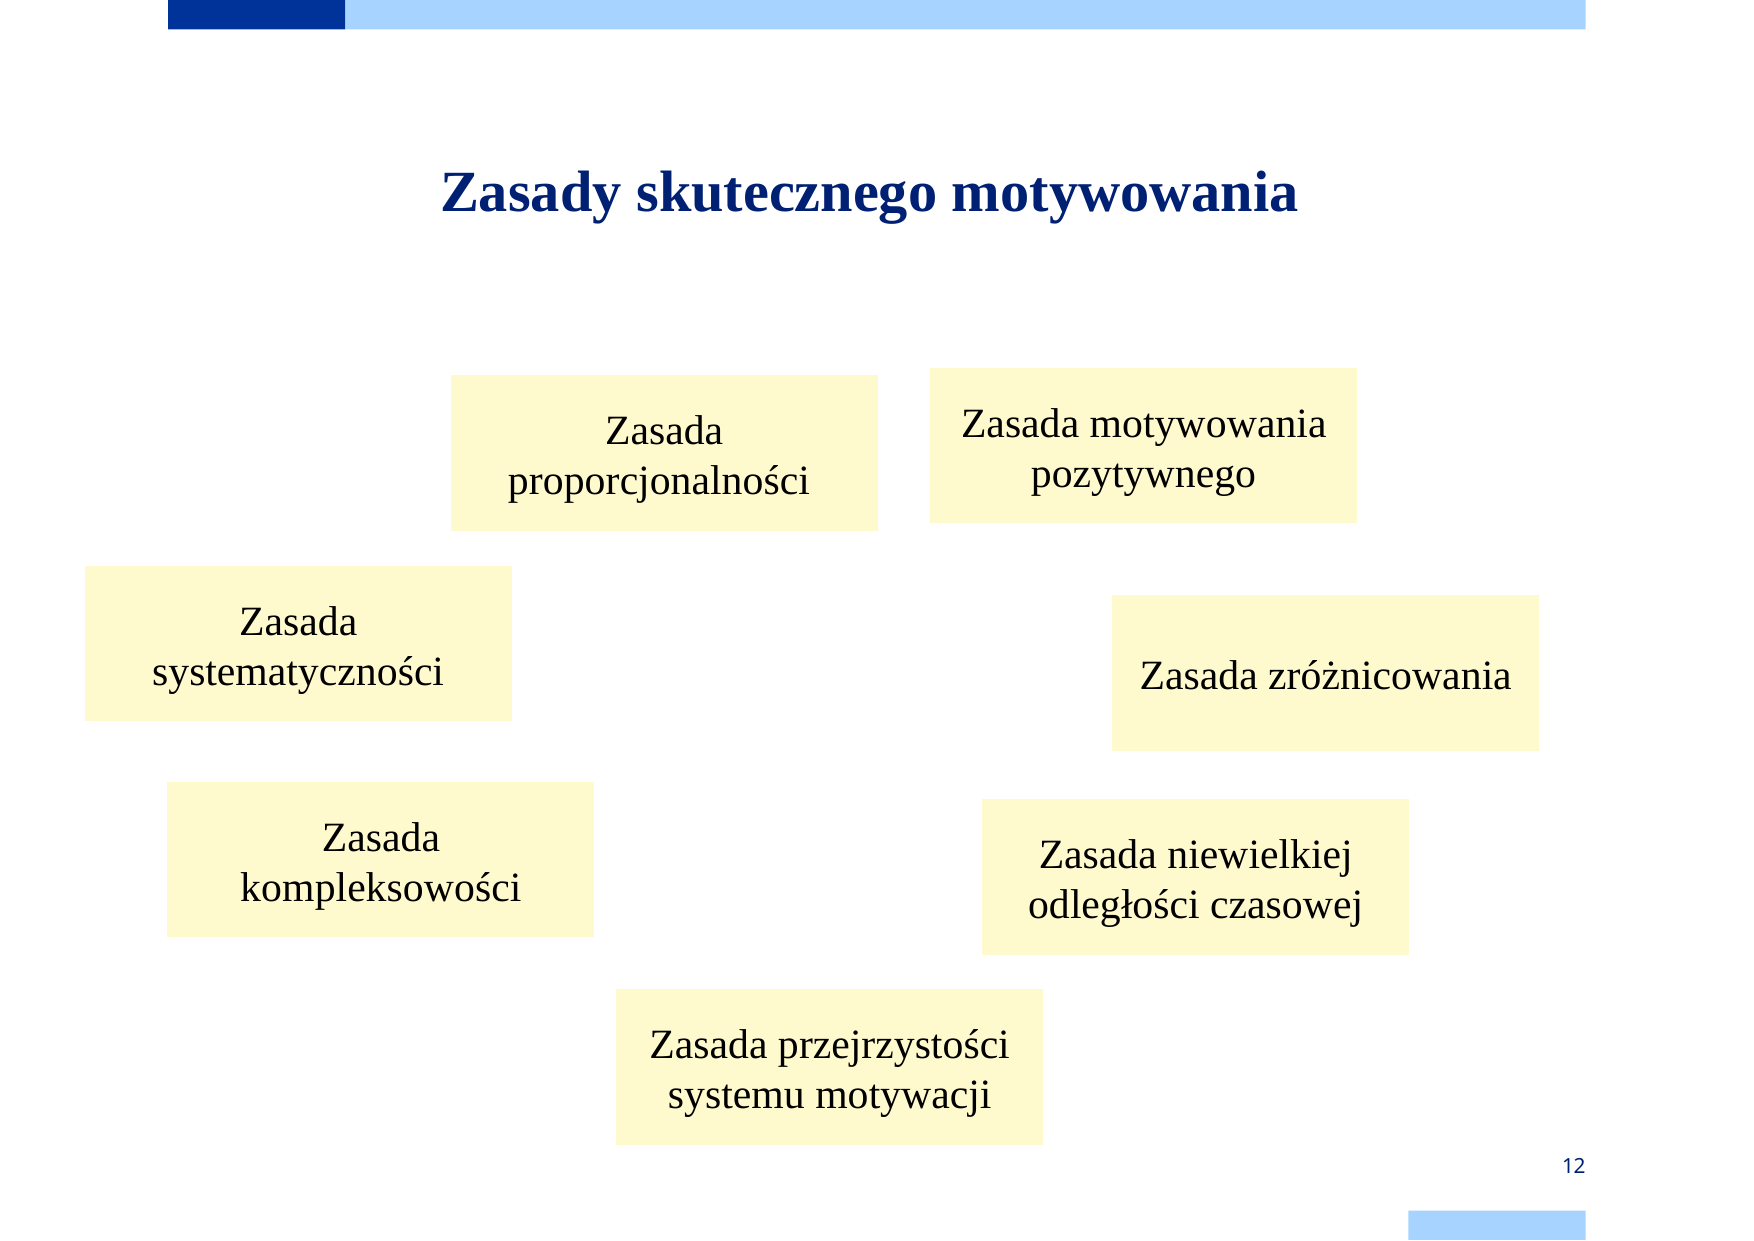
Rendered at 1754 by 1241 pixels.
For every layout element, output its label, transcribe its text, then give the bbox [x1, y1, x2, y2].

text_box Zasada kompleksowości [167, 782, 594, 937]
title Zasady skutecznego motywowania [168, 147, 1586, 325]
slide_number 12 [1408, 1151, 1586, 1182]
text_box Zasada motywowania pozytywnego [930, 368, 1357, 523]
text_box Zasada zróżnicowania [1112, 595, 1539, 751]
text_box Zasada przejrzystości systemu motywacji [616, 989, 1043, 1145]
text_box Zasada proporcjonalności [451, 375, 878, 531]
text_box Zasada systematyczności [85, 566, 512, 721]
text_box Zasada niewielkiej odległości czasowej [982, 799, 1409, 955]
